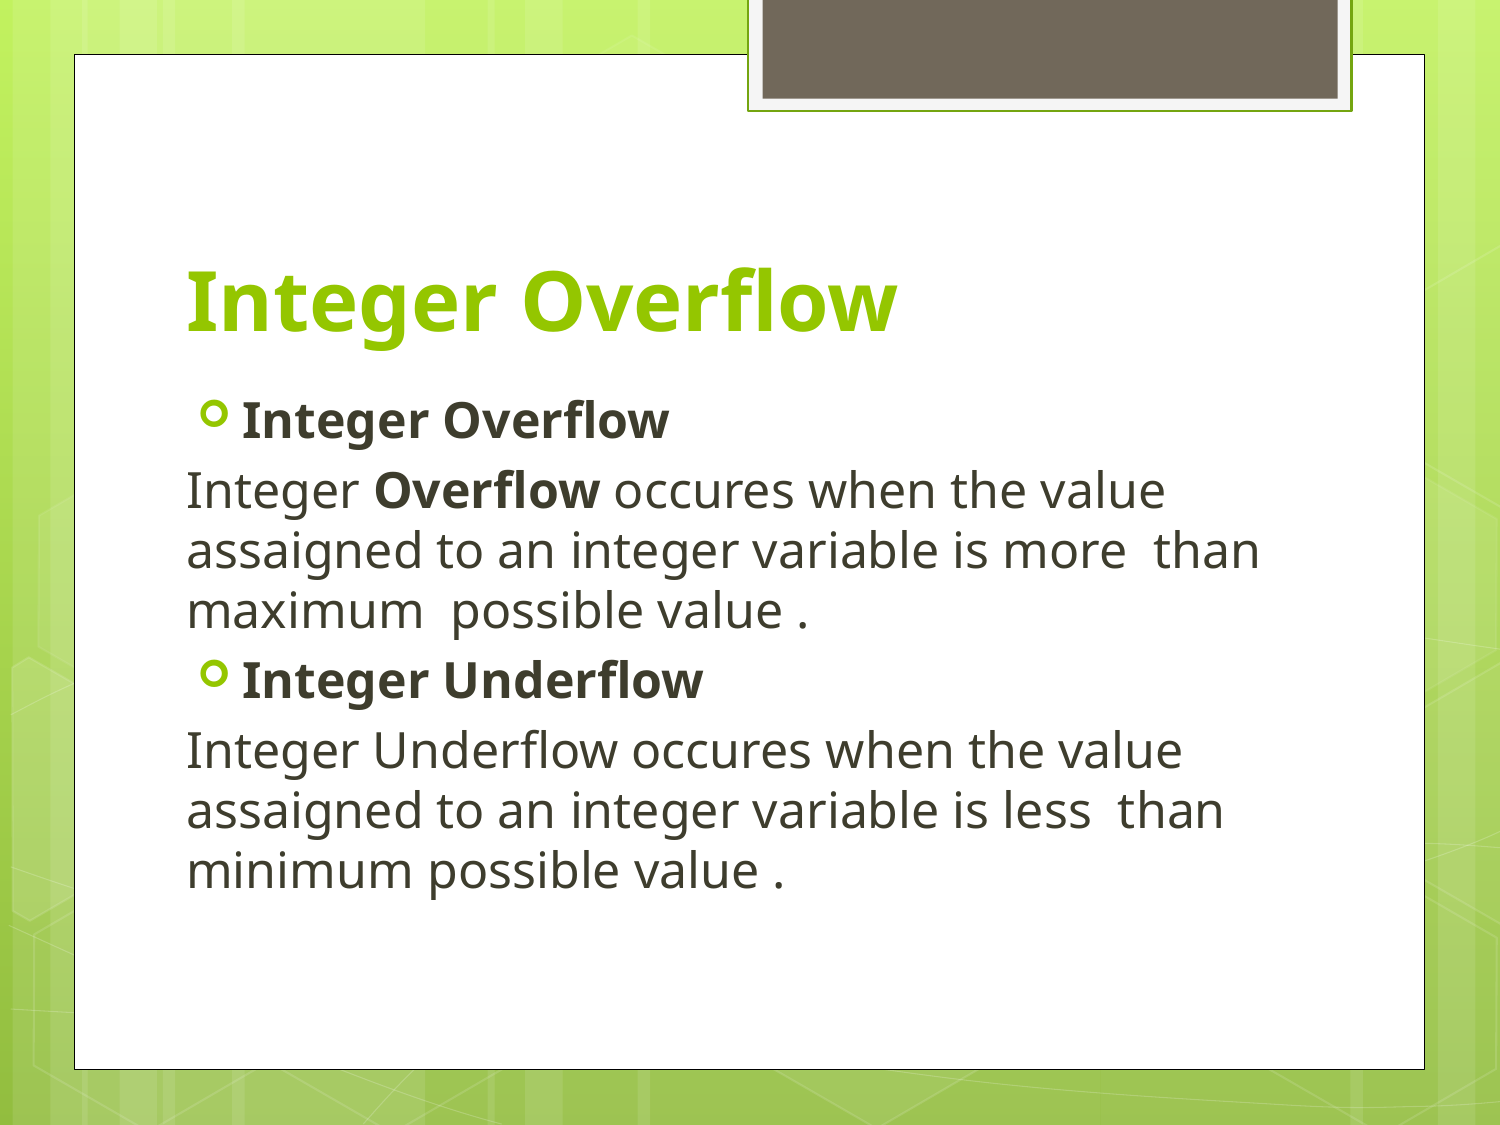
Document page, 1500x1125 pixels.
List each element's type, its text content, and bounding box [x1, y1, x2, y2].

list Integer Overflow Integer Overflow occures when the value assaigned to an integer variable is more than maximum possible value . Integer Underflow Integer Underflow occures when the value assaigned to an integer variable is less than minimum possible value . [171, 381, 1283, 957]
title Integer Overflow [171, 168, 1324, 357]
